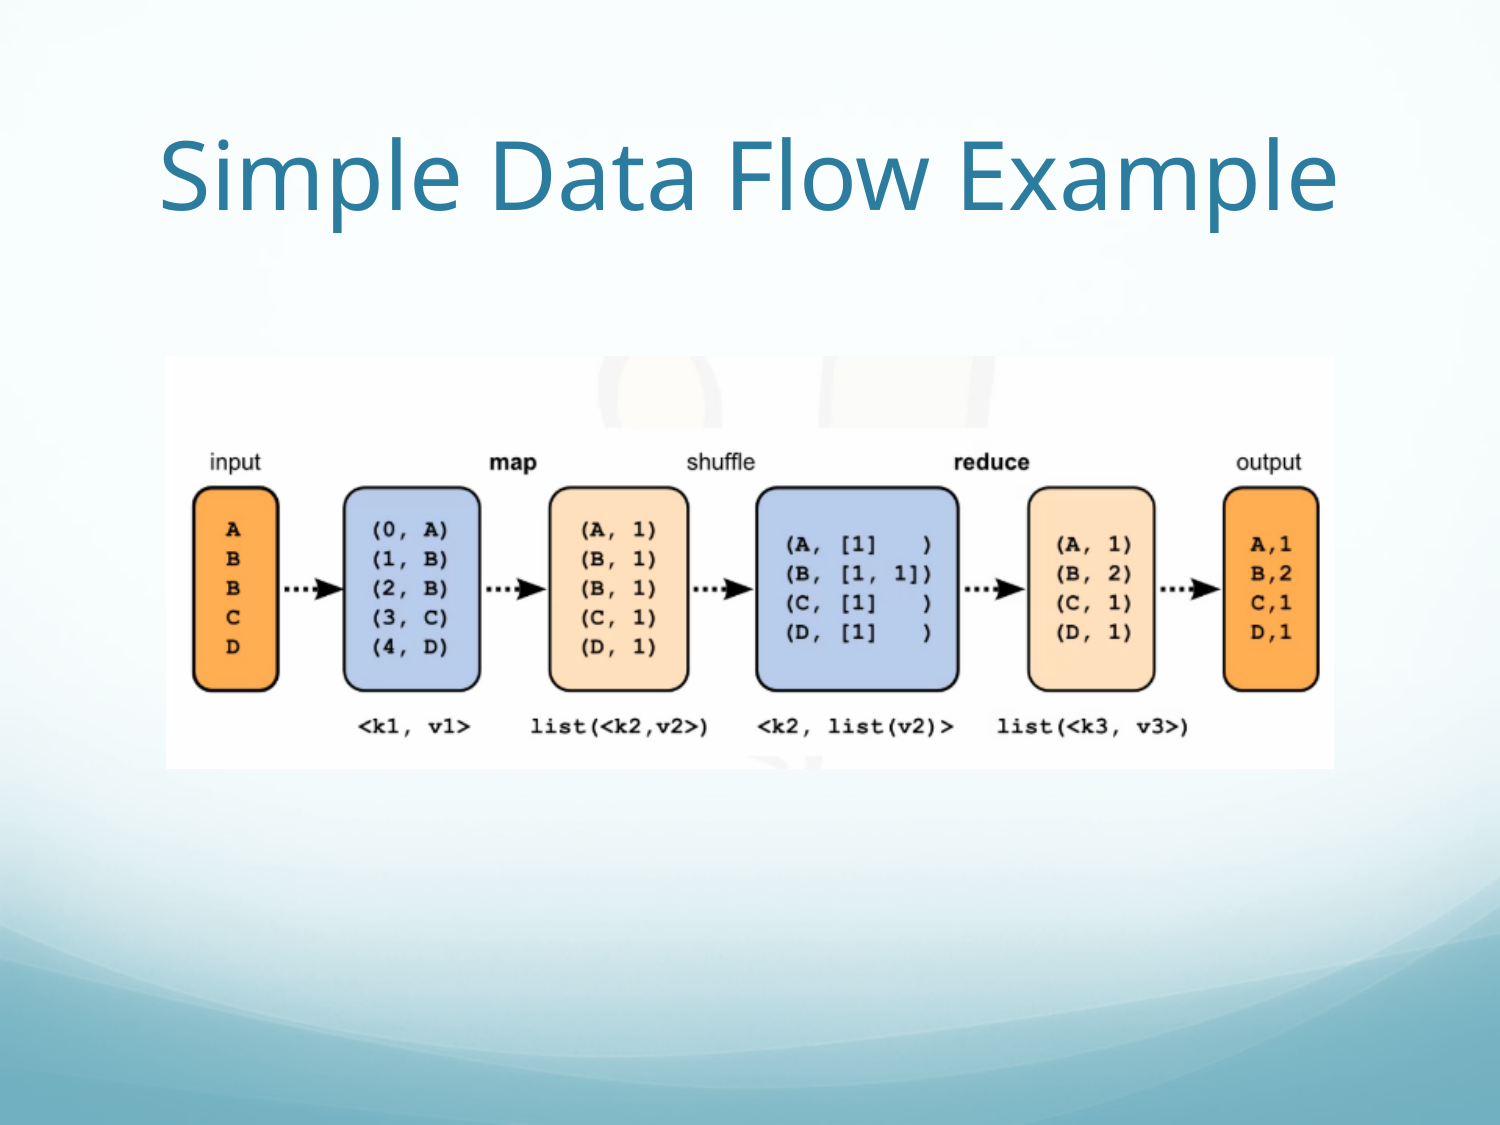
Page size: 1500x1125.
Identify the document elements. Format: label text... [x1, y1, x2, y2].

picture [165, 355, 1334, 770]
title Simple Data Flow Example [90, 17, 1410, 237]
